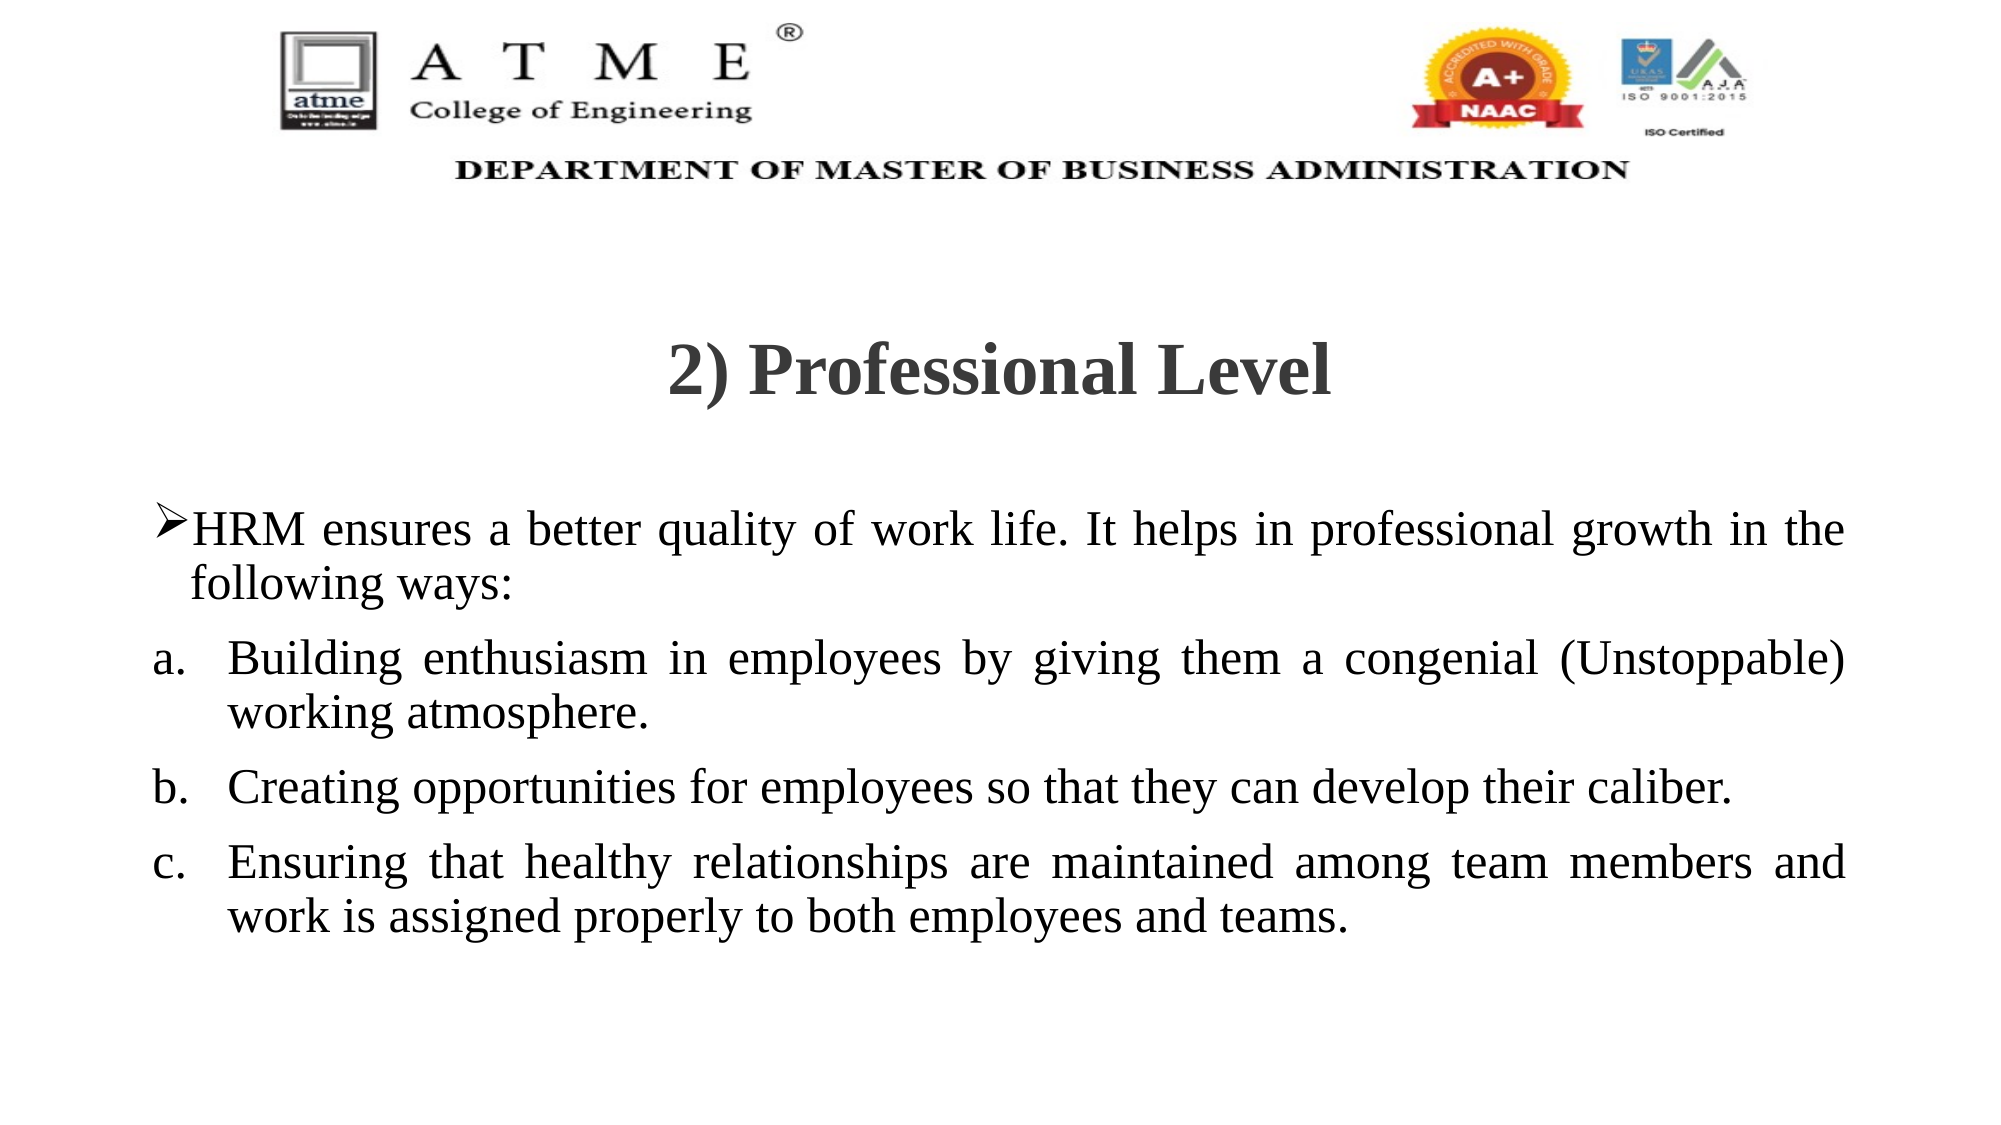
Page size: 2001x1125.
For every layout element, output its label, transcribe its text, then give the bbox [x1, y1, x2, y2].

list HRM ensures a better quality of work life. It helps in professional growth in the following ways: Building enthusiasm in employees by giving them a congenial (Unstoppable) working atmosphere. Creating opportunities for employees so that they can develop their caliber. Ensuring that healthy relationships are maintained among team members and work is assigned properly to both employees and teams. [137, 495, 1863, 1066]
picture [272, 22, 1802, 59]
title 2) Professional Level [137, 59, 1863, 495]
